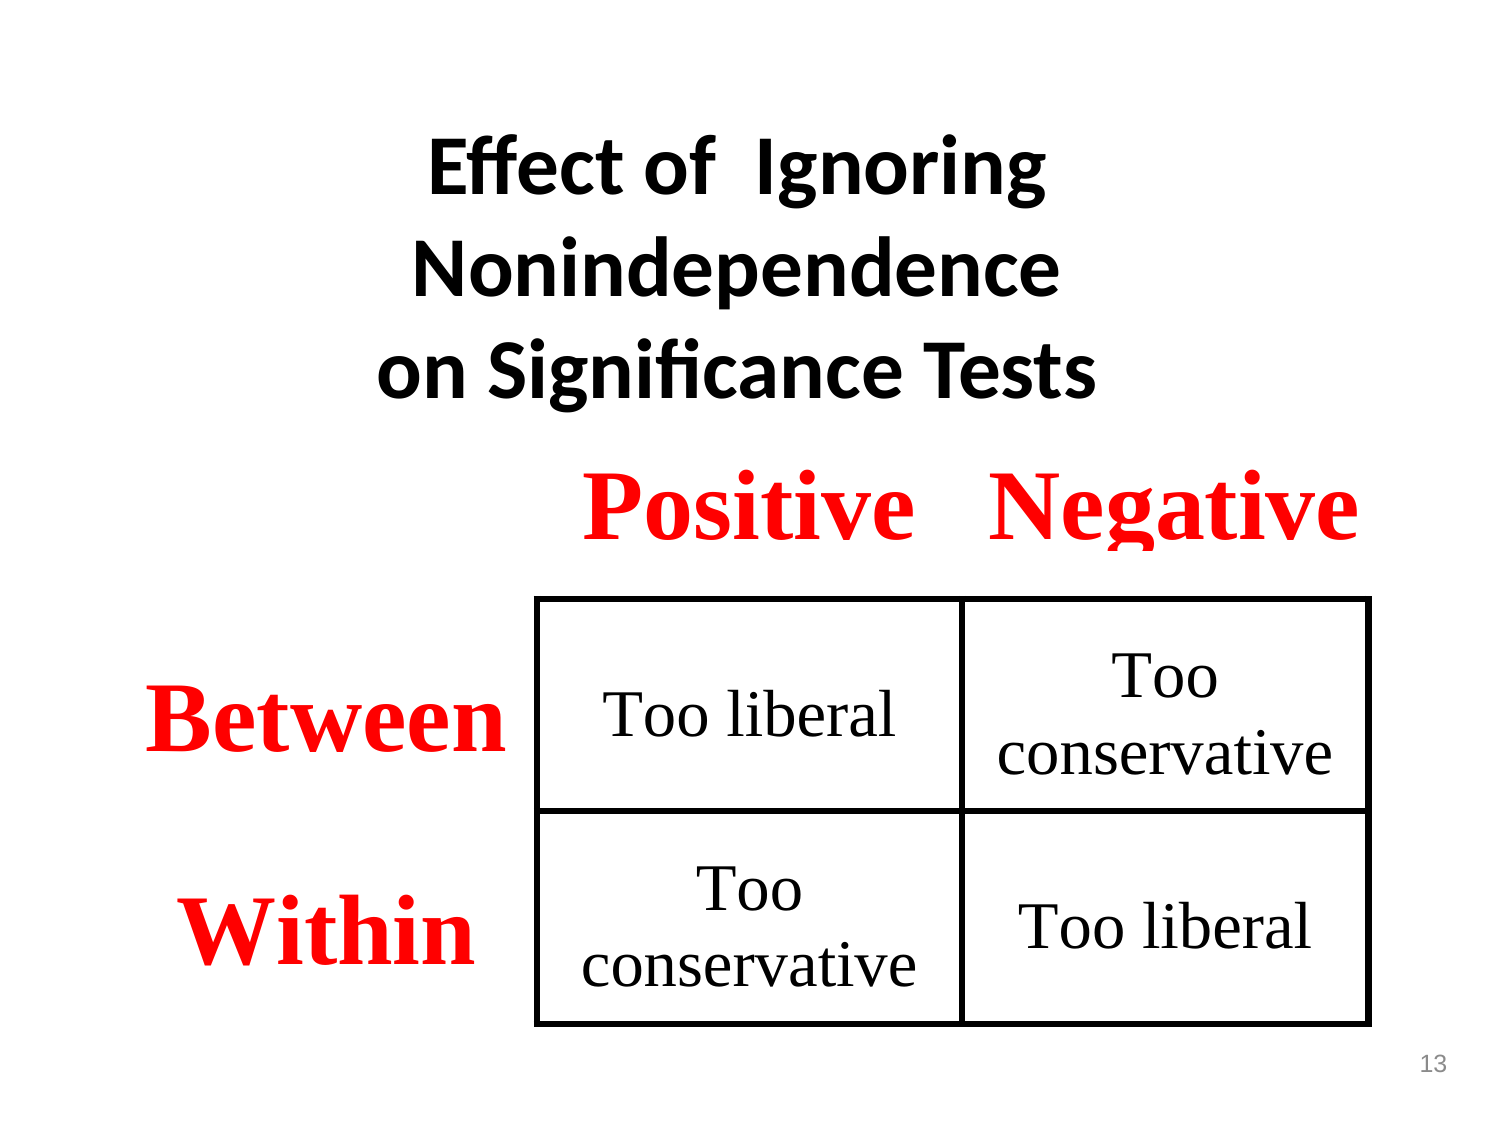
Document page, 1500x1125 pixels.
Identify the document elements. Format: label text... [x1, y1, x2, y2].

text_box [99, 389, 1416, 1125]
slide_number 13 [1420, 1025, 1463, 1100]
title Effect of Ignoring Nonindependence on Significance Tests [0, 99, 1500, 425]
